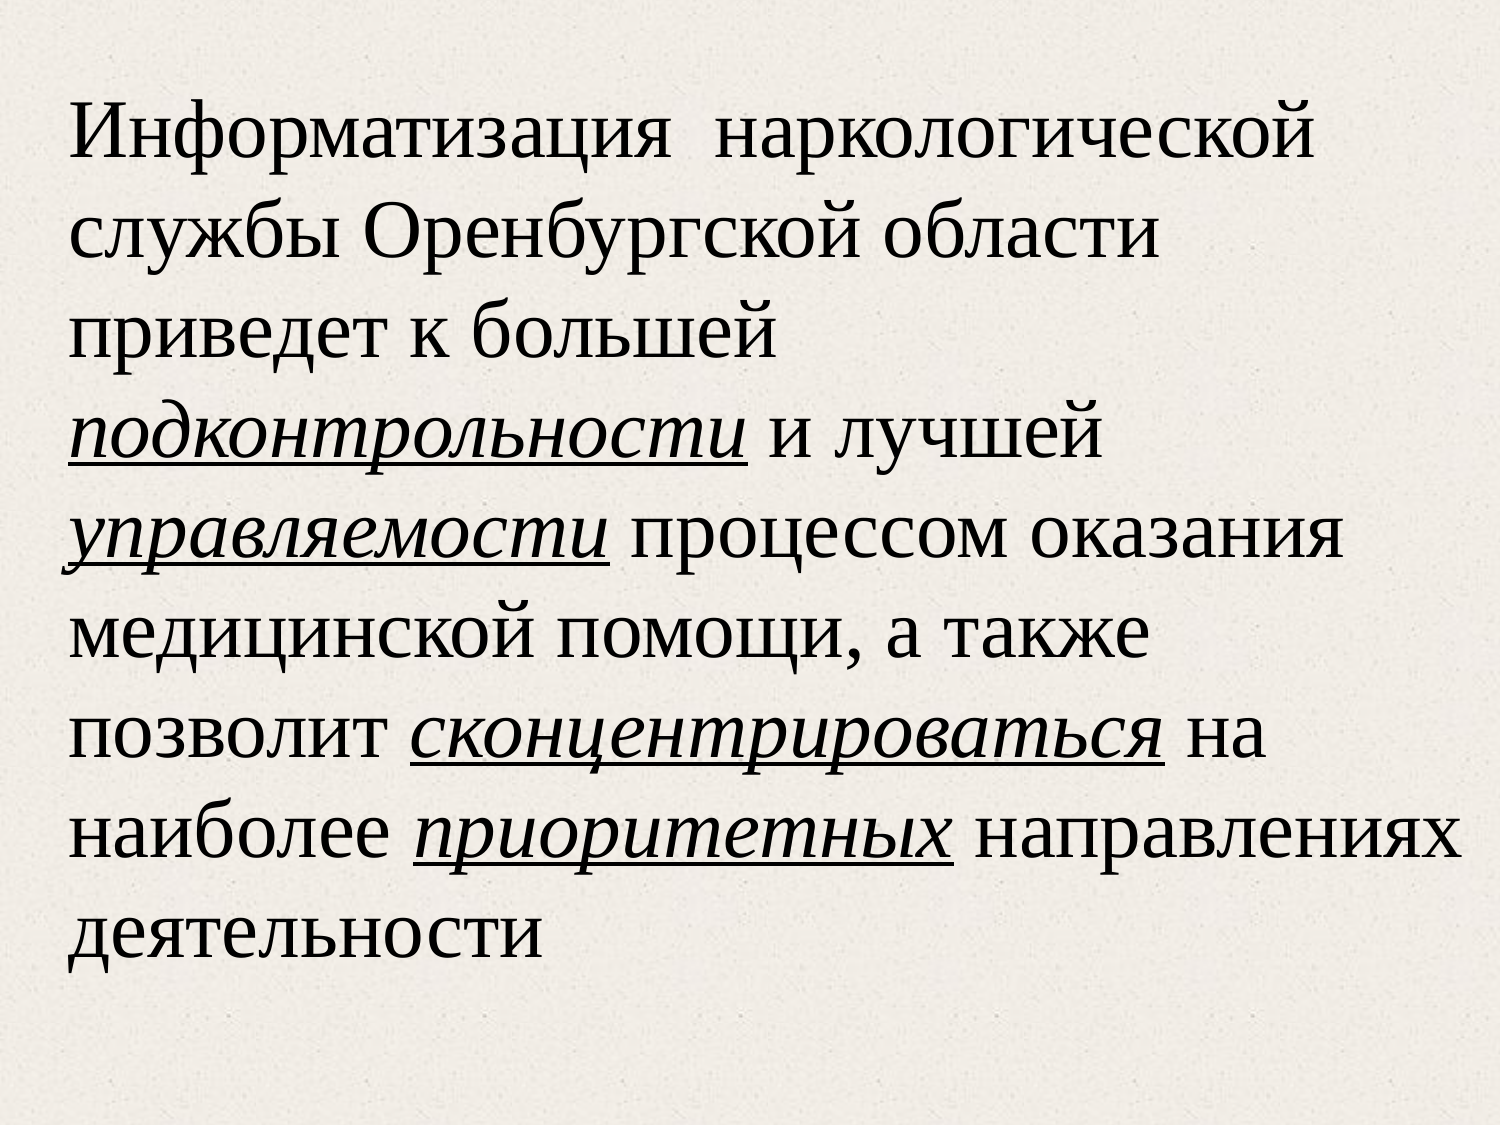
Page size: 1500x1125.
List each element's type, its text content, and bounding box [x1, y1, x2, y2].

list Информатизация наркологической службы Оренбургской области приведет к большей подконтрольности и лучшей управляемости процессом оказания медицинской помощи, а также позволит сконцентрироваться на наиболее приоритетных направлениях деятельности [52, 66, 1483, 1048]
